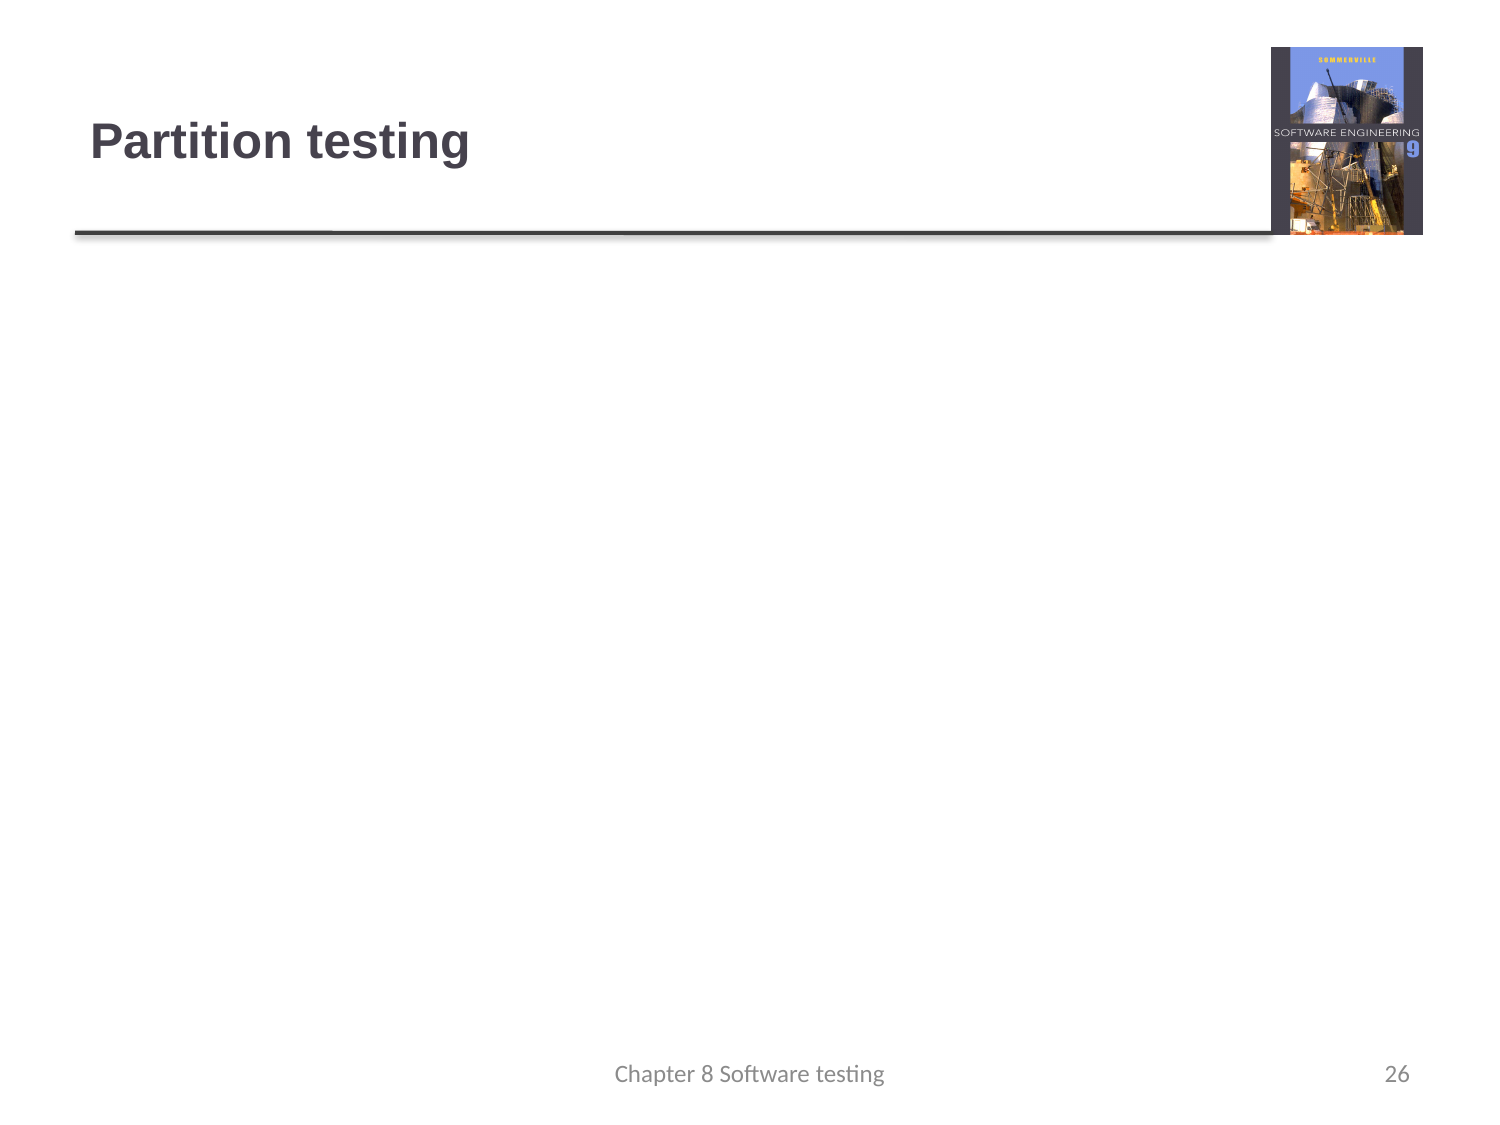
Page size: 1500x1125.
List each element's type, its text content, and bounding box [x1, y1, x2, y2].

slide_number 26 [1074, 1042, 1425, 1103]
picture [1272, 47, 1423, 235]
title Partition testing [74, 44, 1272, 233]
footer Chapter 8 Software testing [512, 1042, 988, 1103]
